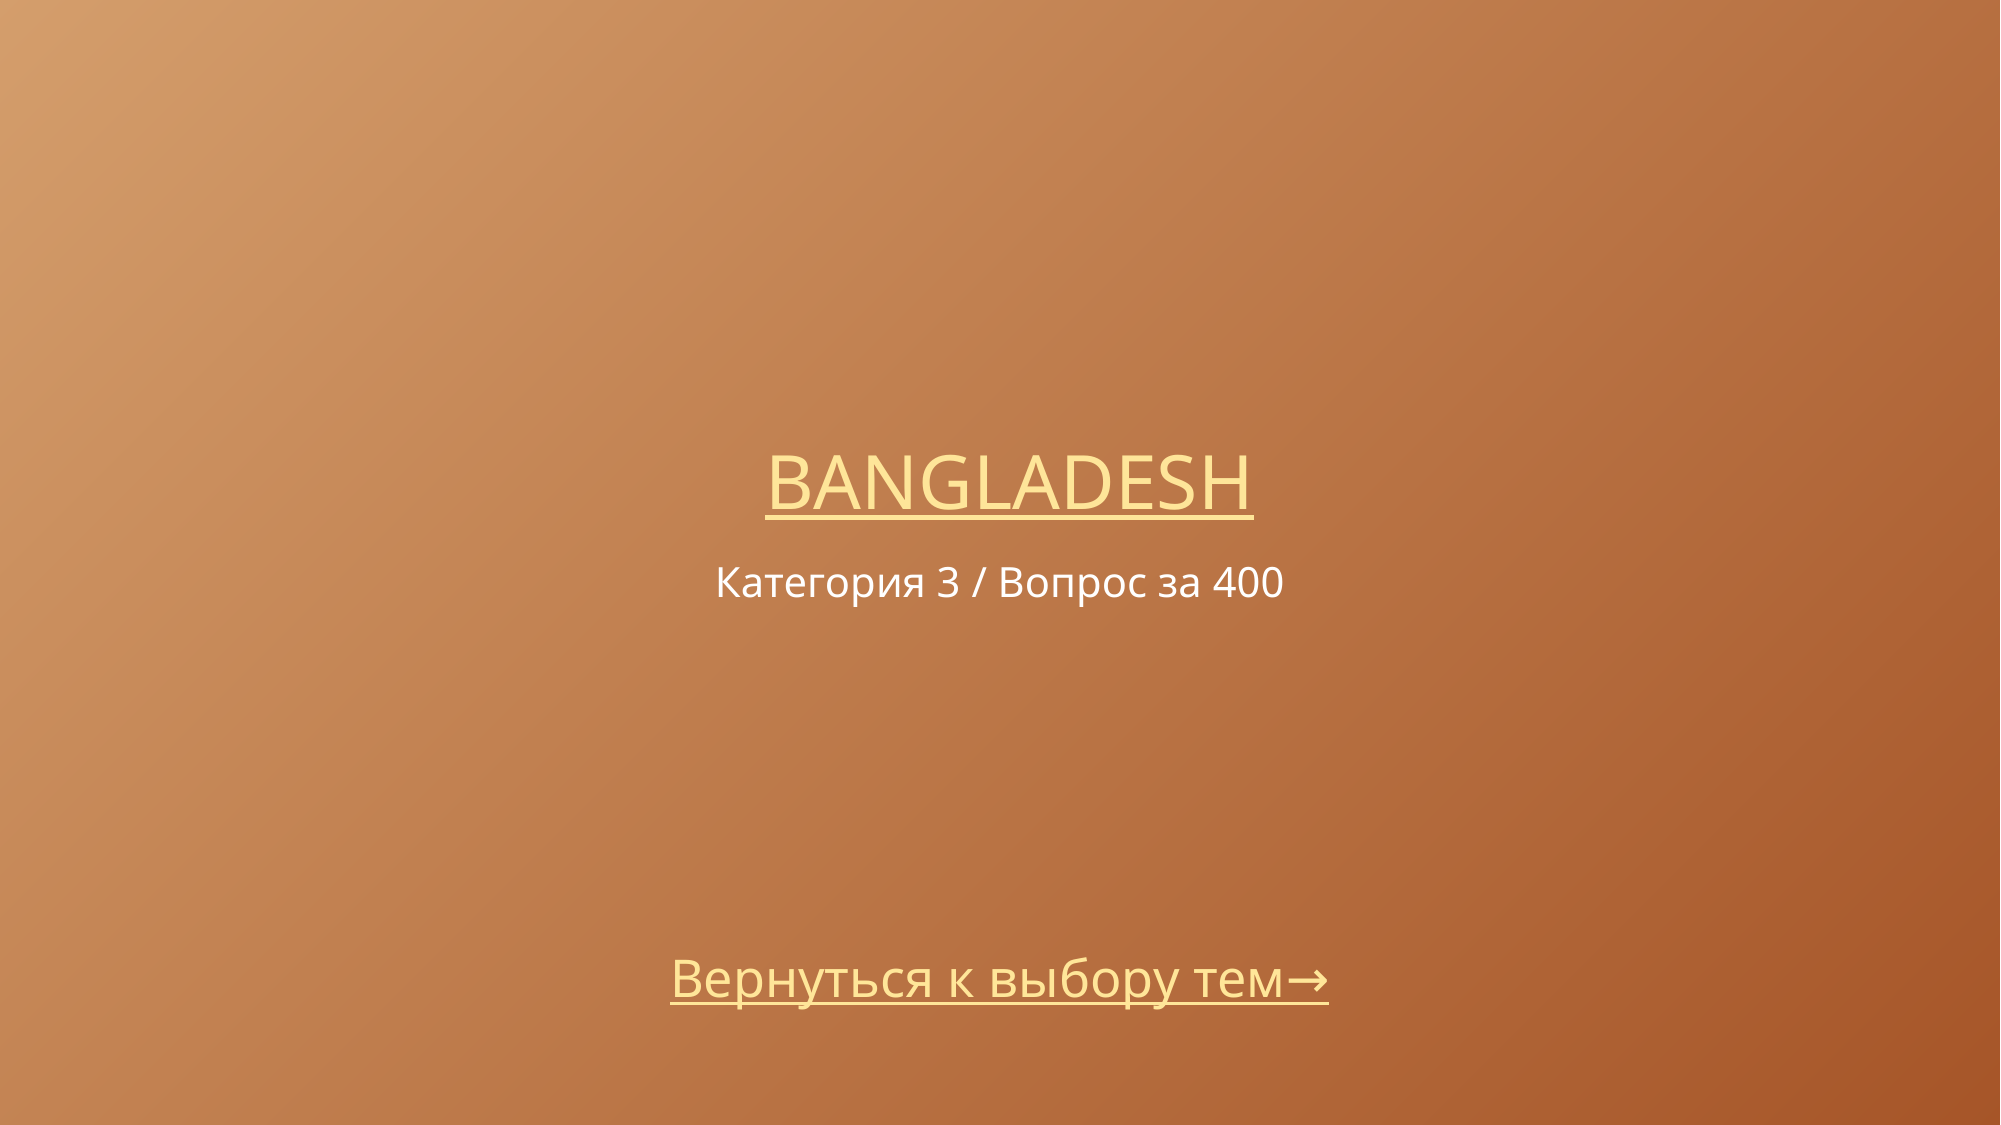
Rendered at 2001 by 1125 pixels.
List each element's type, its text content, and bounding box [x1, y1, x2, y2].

text_box Вернуться к выбору тем→ [655, 938, 1345, 1016]
title Bangladesh Категория 3 / Вопрос за 400 [117, 396, 1883, 646]
